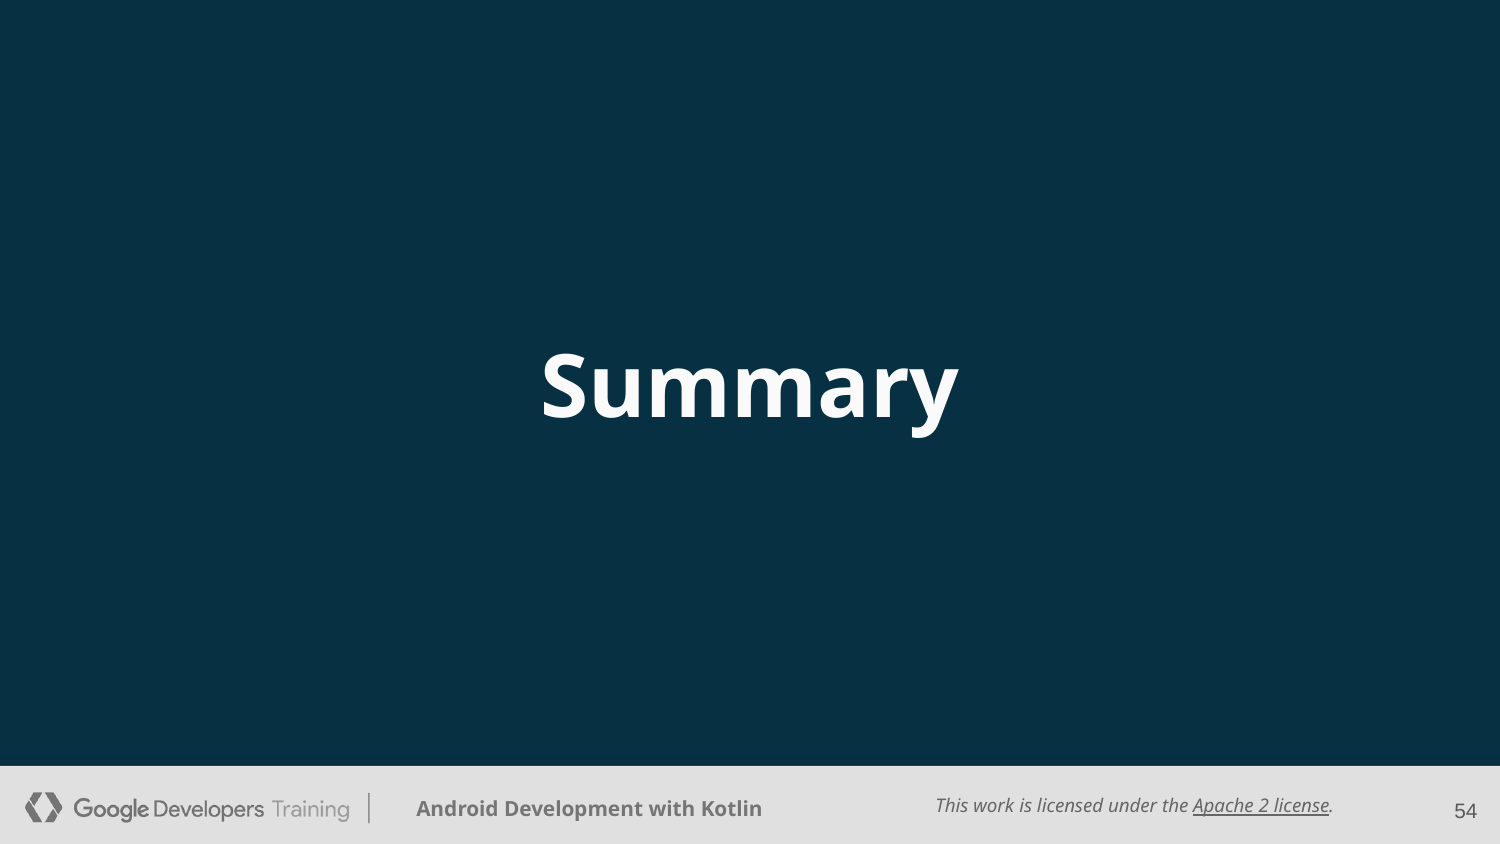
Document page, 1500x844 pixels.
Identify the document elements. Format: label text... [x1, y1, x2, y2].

slide_number ‹#› [1402, 777, 1493, 842]
picture [0, 0, 1500, 844]
title Summary [51, 0, 1449, 765]
